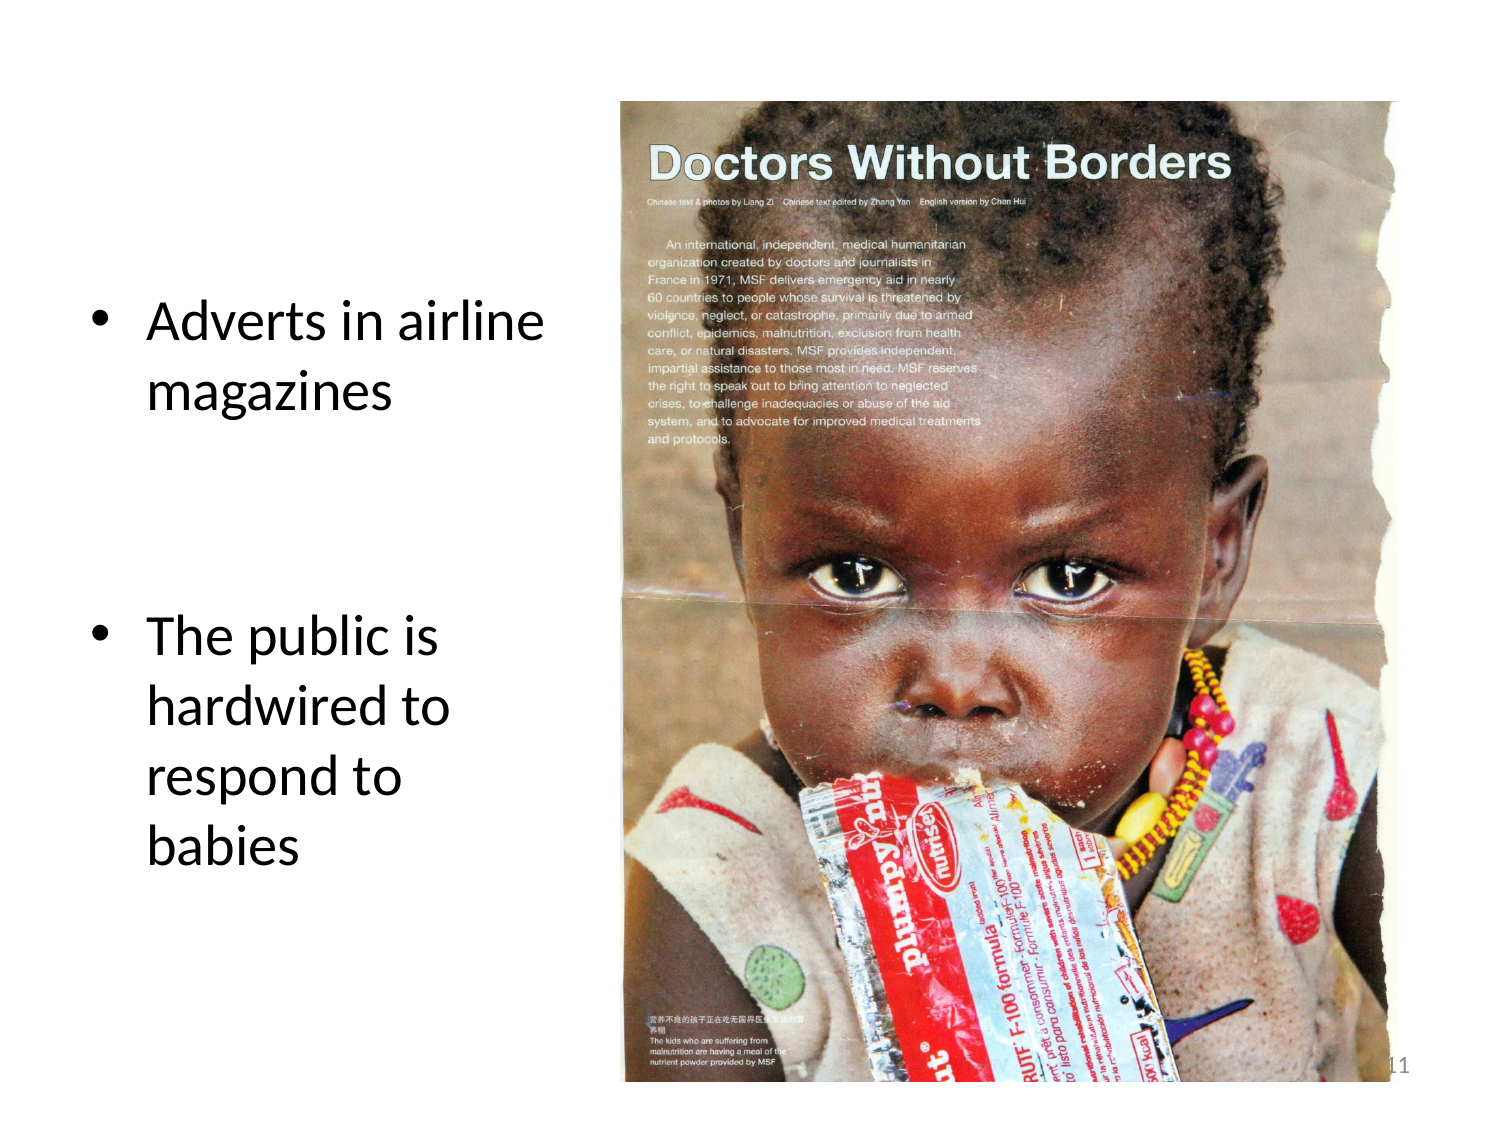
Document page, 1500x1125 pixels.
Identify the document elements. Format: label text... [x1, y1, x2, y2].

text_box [619, 101, 1398, 1082]
slide_number 11 [1074, 1024, 1425, 1103]
list Adverts in airline magazines The public is hardwired to respond to babies [75, 275, 563, 1005]
